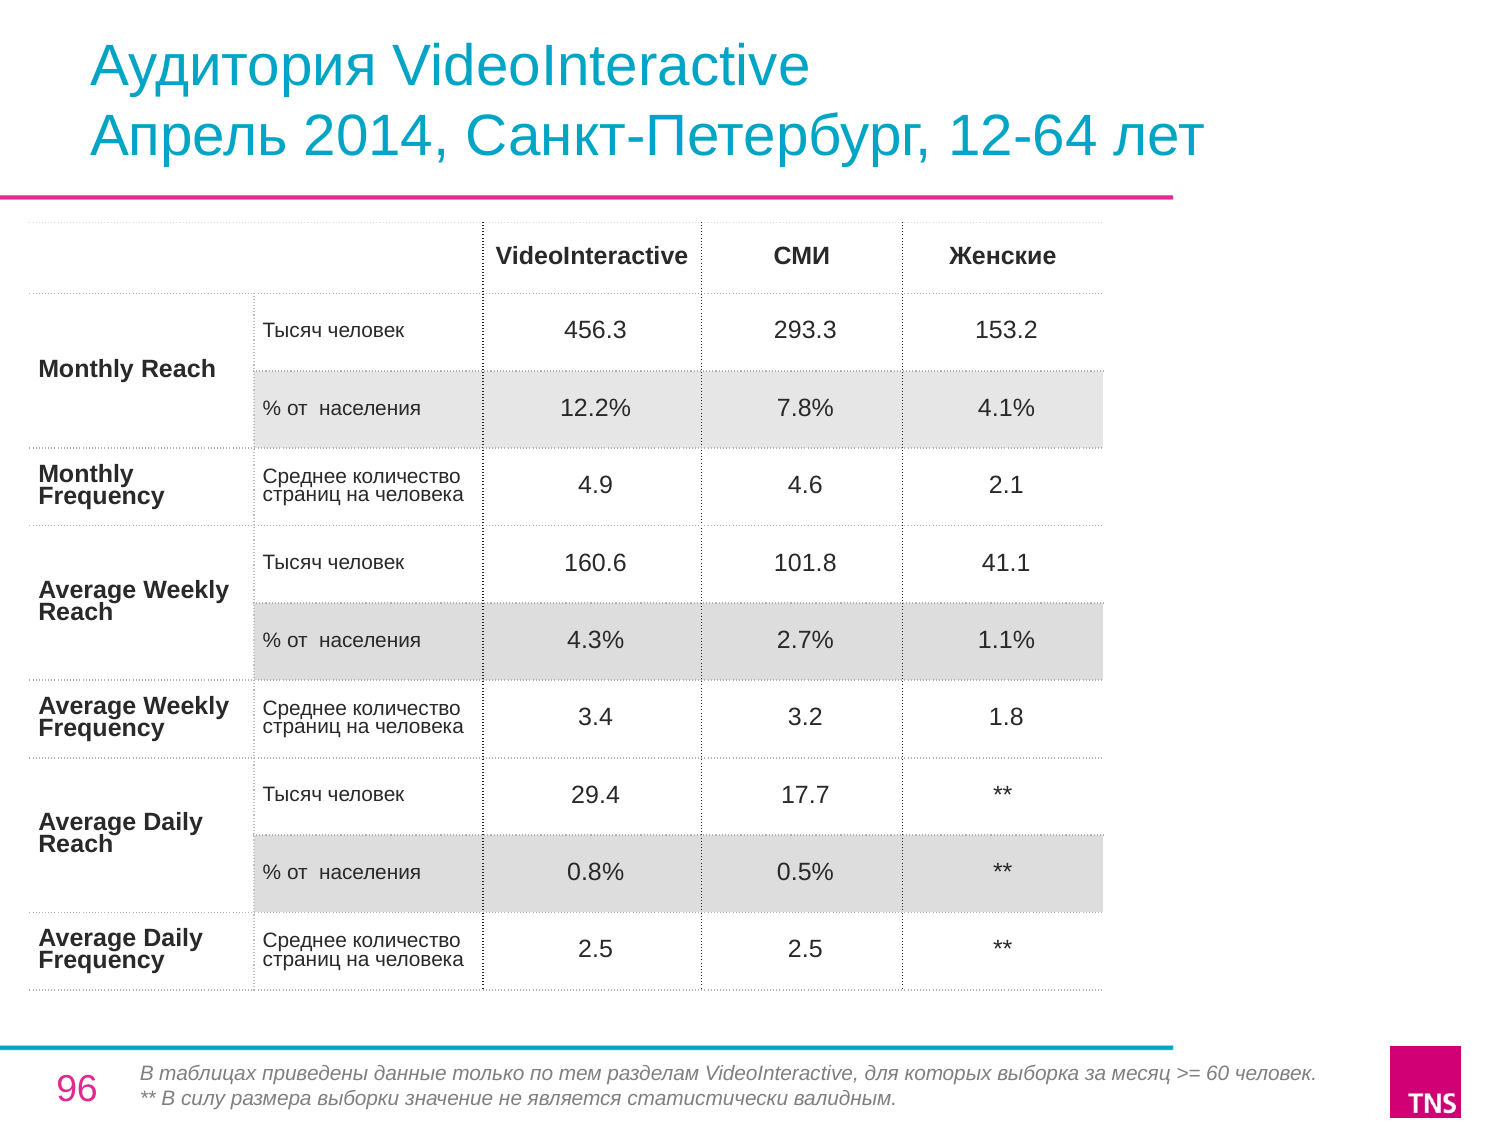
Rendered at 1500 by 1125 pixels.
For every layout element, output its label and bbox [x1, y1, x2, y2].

title [74, 8, 1476, 187]
picture [0, 0, 1500, 1125]
text_box [124, 1052, 1463, 1117]
table_header [29, 223, 1103, 294]
table_cell [29, 294, 1103, 990]
slide_number [40, 1055, 392, 1125]
